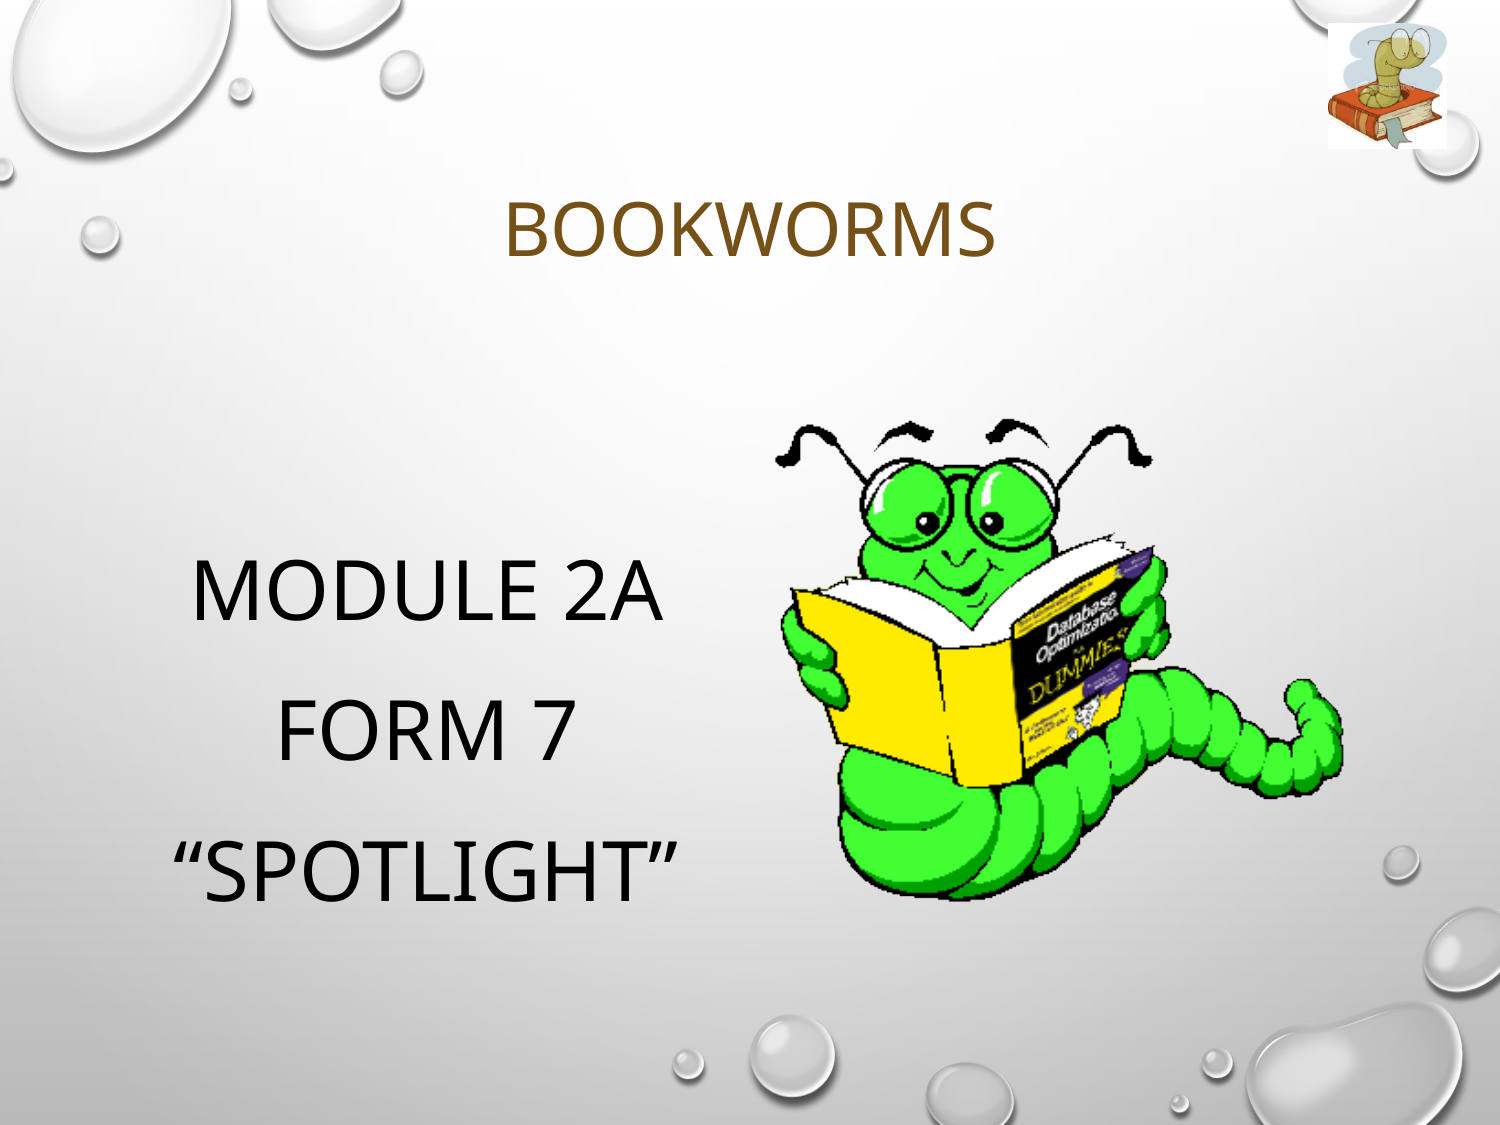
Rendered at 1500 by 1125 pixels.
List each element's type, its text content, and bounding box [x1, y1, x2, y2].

title BOOKWORMS [112, 101, 1388, 364]
list Module 2a Form 7 “Spotlight” [112, 388, 741, 950]
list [759, 410, 1388, 928]
picture [0, 0, 1500, 1125]
